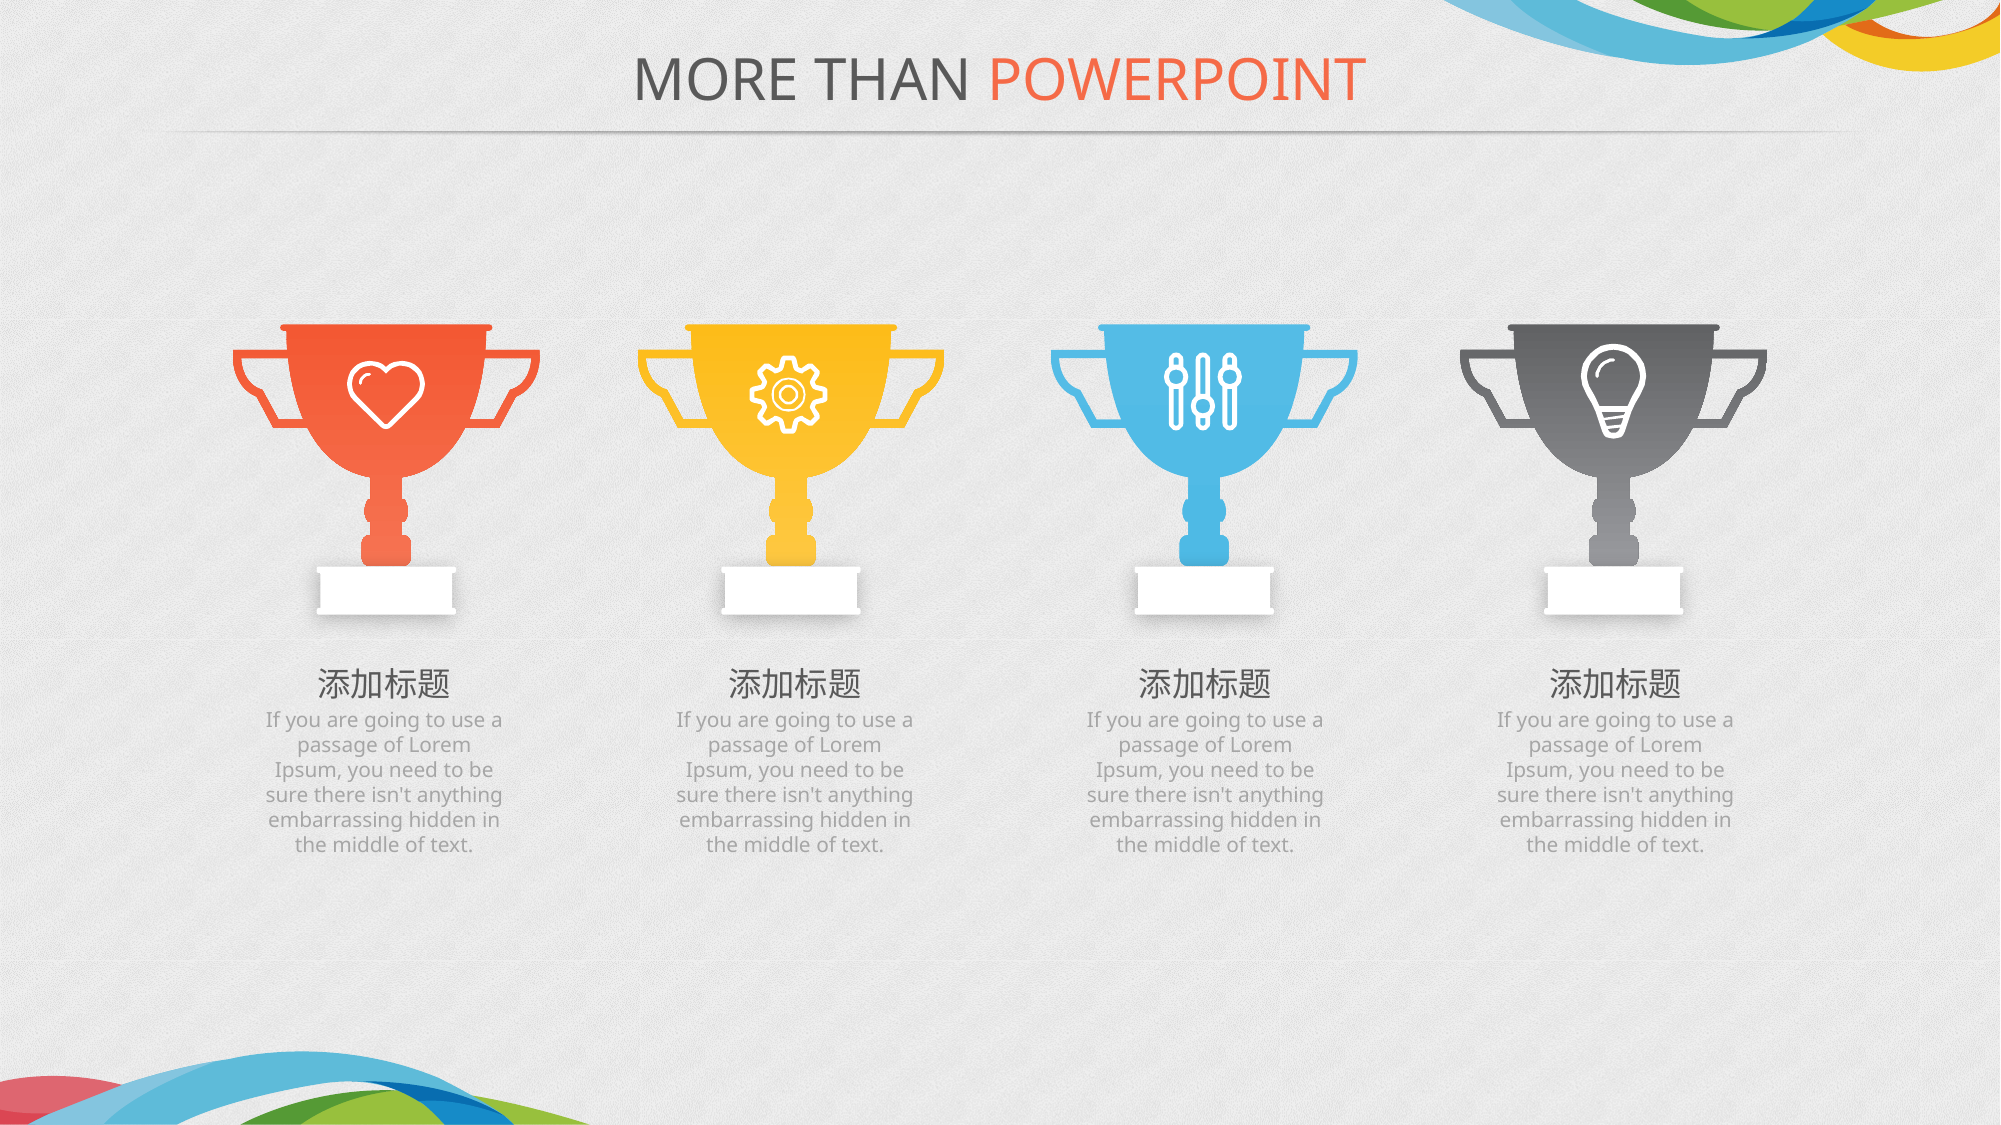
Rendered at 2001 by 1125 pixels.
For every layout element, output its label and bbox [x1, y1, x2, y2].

text_box [1047, 324, 1364, 867]
text_box [226, 324, 542, 867]
text_box [636, 324, 953, 867]
text_box [1457, 324, 1774, 867]
text_box [0, 0, 2000, 1125]
picture [124, 131, 1893, 139]
